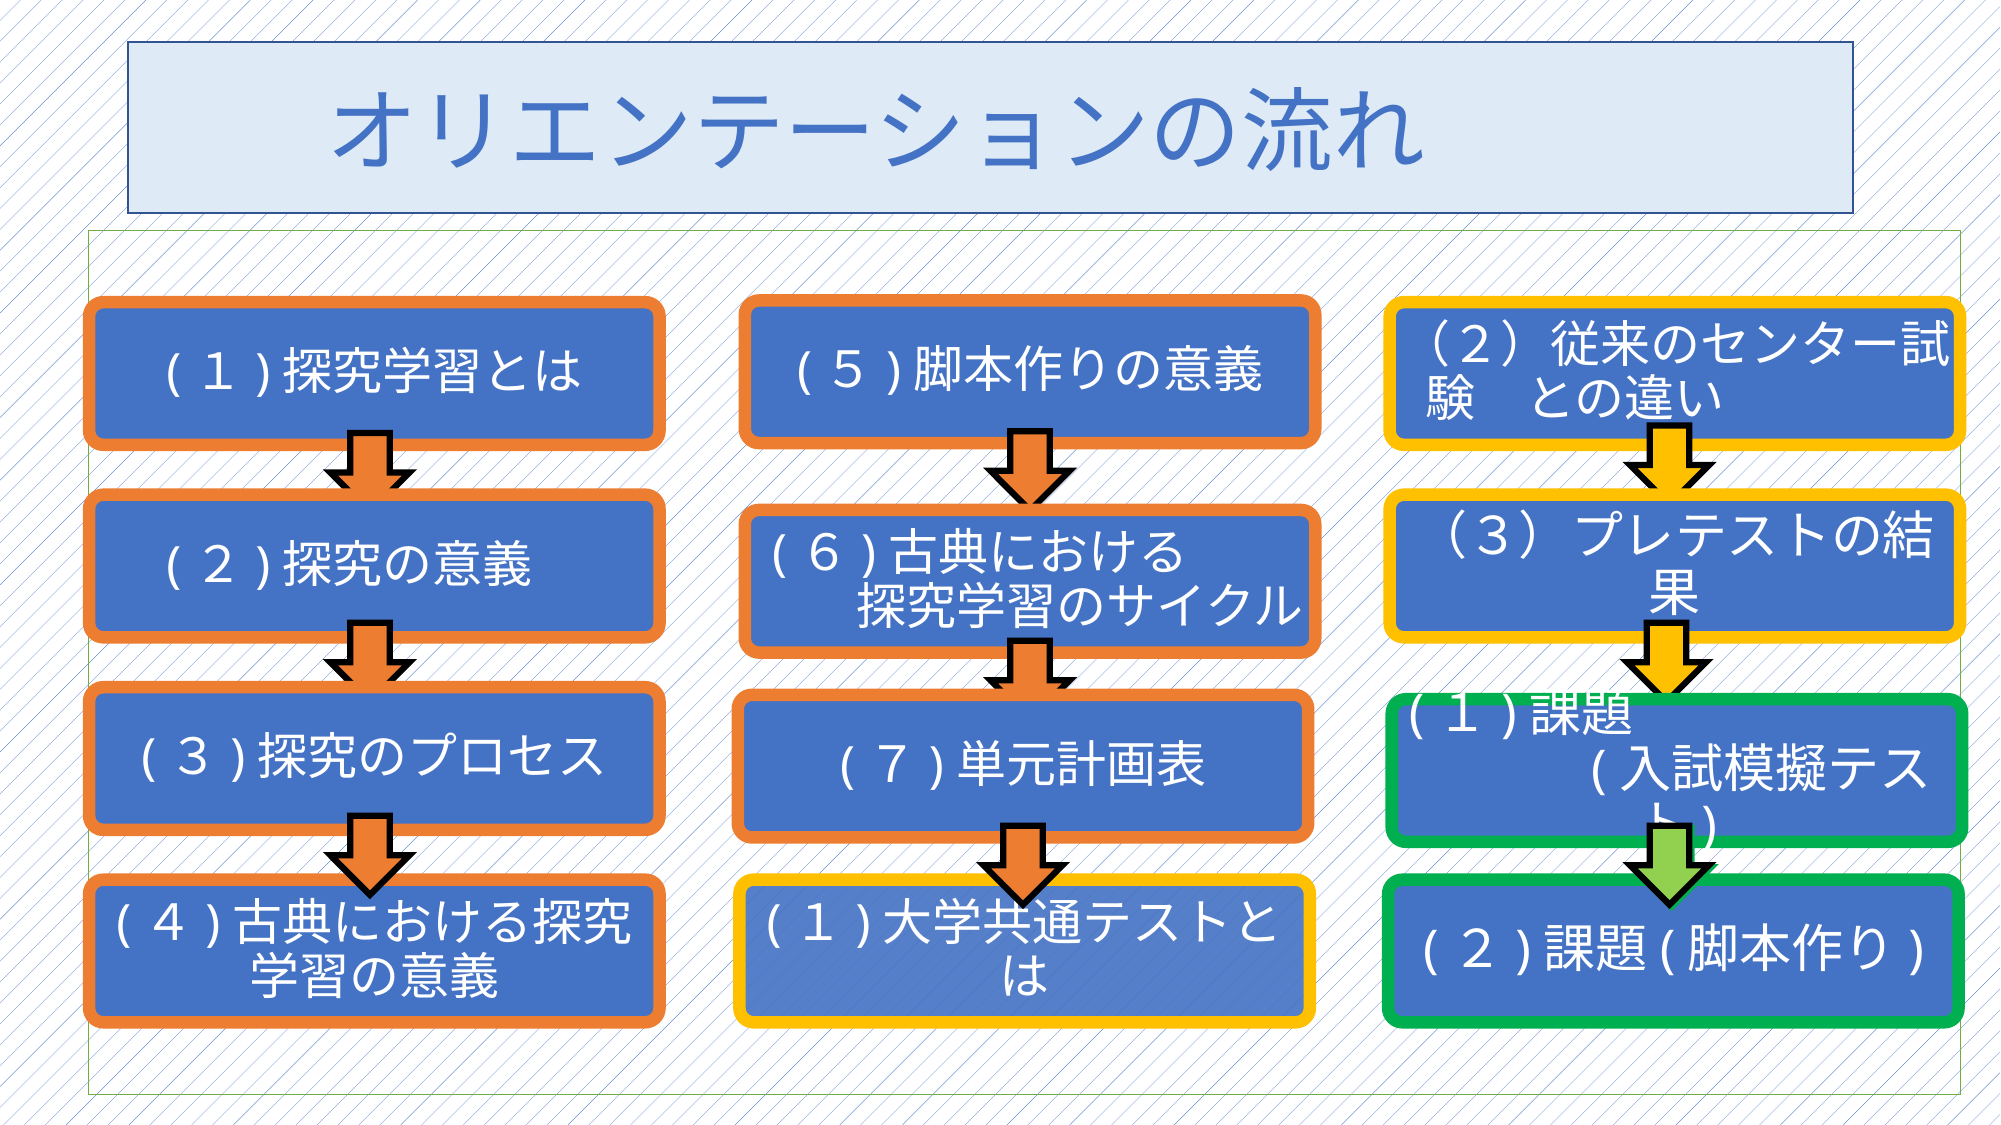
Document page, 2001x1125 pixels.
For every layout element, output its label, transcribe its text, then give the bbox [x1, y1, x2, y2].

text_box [1389, 302, 1961, 494]
text_box オリエンテーションの流れ [127, 41, 1854, 214]
text_box (２)課題(脚本作り) [1387, 883, 1960, 1024]
text_box (１)大学共通テストとは [738, 886, 1311, 1024]
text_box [89, 494, 660, 687]
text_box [744, 509, 1316, 720]
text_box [1391, 699, 1963, 907]
text_box (４)古典における探究学習の意義 [88, 888, 661, 1024]
text_box [88, 230, 1961, 1095]
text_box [737, 694, 1309, 905]
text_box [89, 687, 660, 895]
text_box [744, 300, 1316, 509]
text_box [1389, 494, 1961, 702]
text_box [89, 302, 660, 494]
